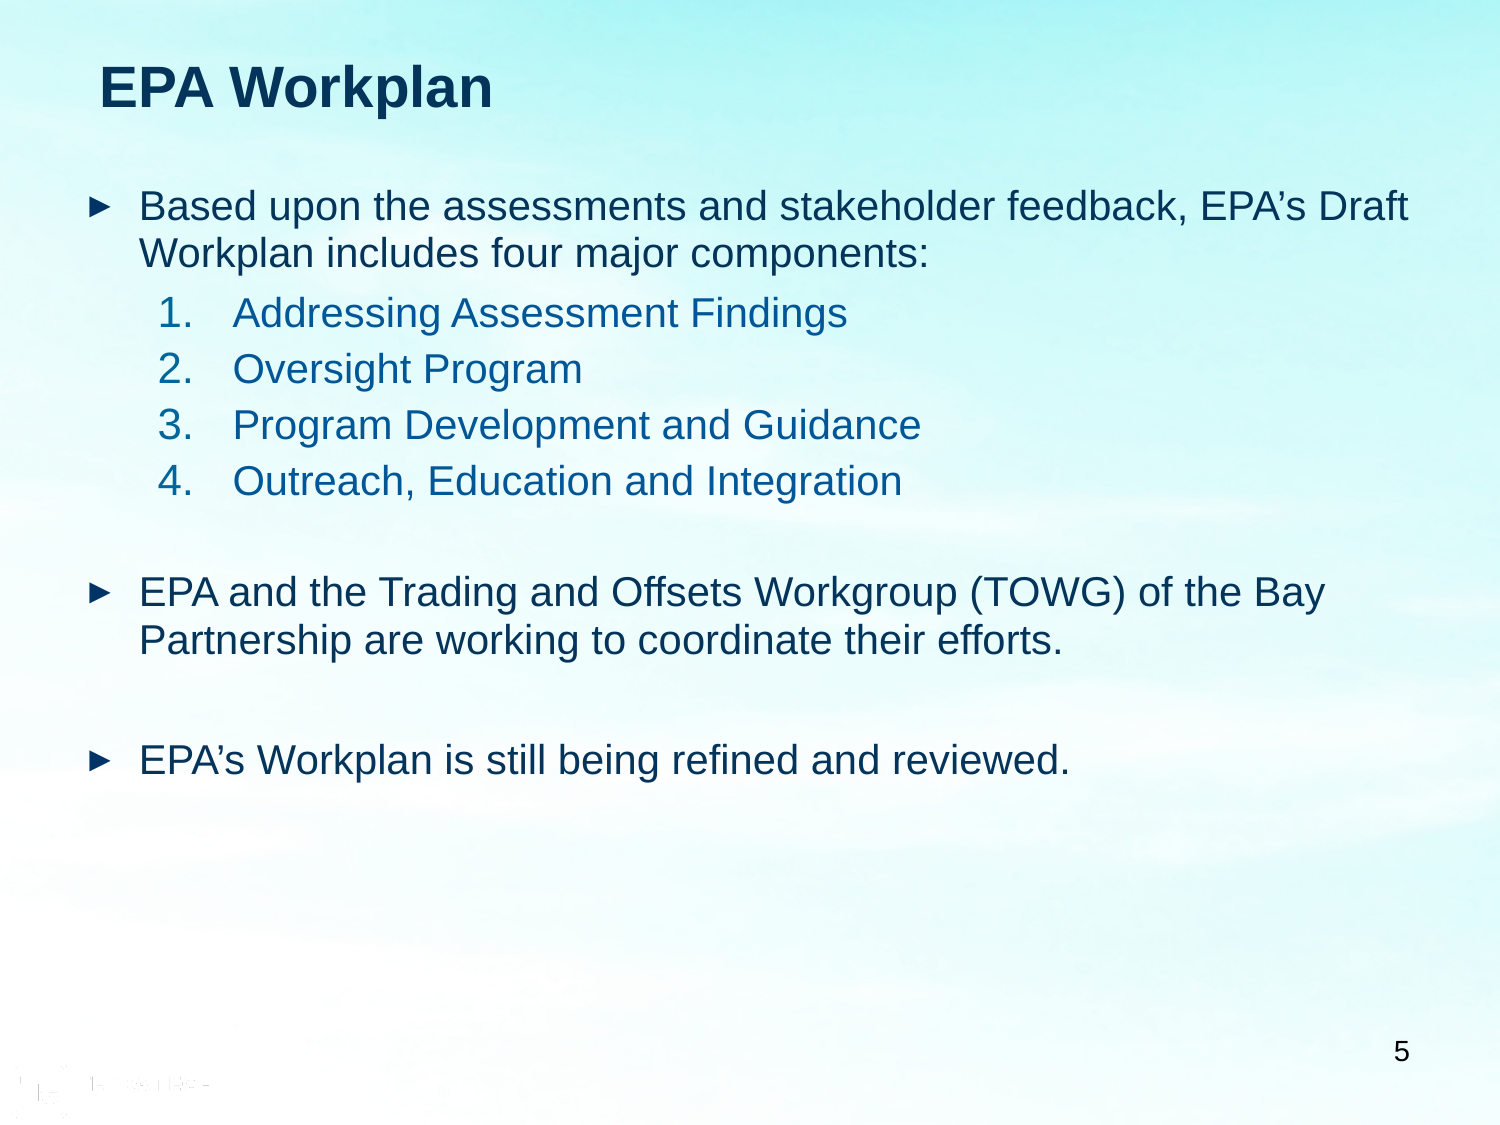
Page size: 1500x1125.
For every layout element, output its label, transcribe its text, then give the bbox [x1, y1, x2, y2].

title EPA Workplan [99, 24, 1426, 151]
picture [0, 0, 1500, 1125]
slide_number 5 [1074, 1024, 1426, 1103]
list Based upon the assessments and stakeholder feedback, EPA’s Draft Workplan includes four major components: Addressing Assessment Findings Oversight Program Program Development and Guidance Outreach, Education and Integration EPA and the Trading and Offsets Workgroup (TOWG) of the Bay Partnership are working to coordinate their efforts. EPA’s Workplan is still being refined and reviewed. [0, 174, 1476, 1088]
